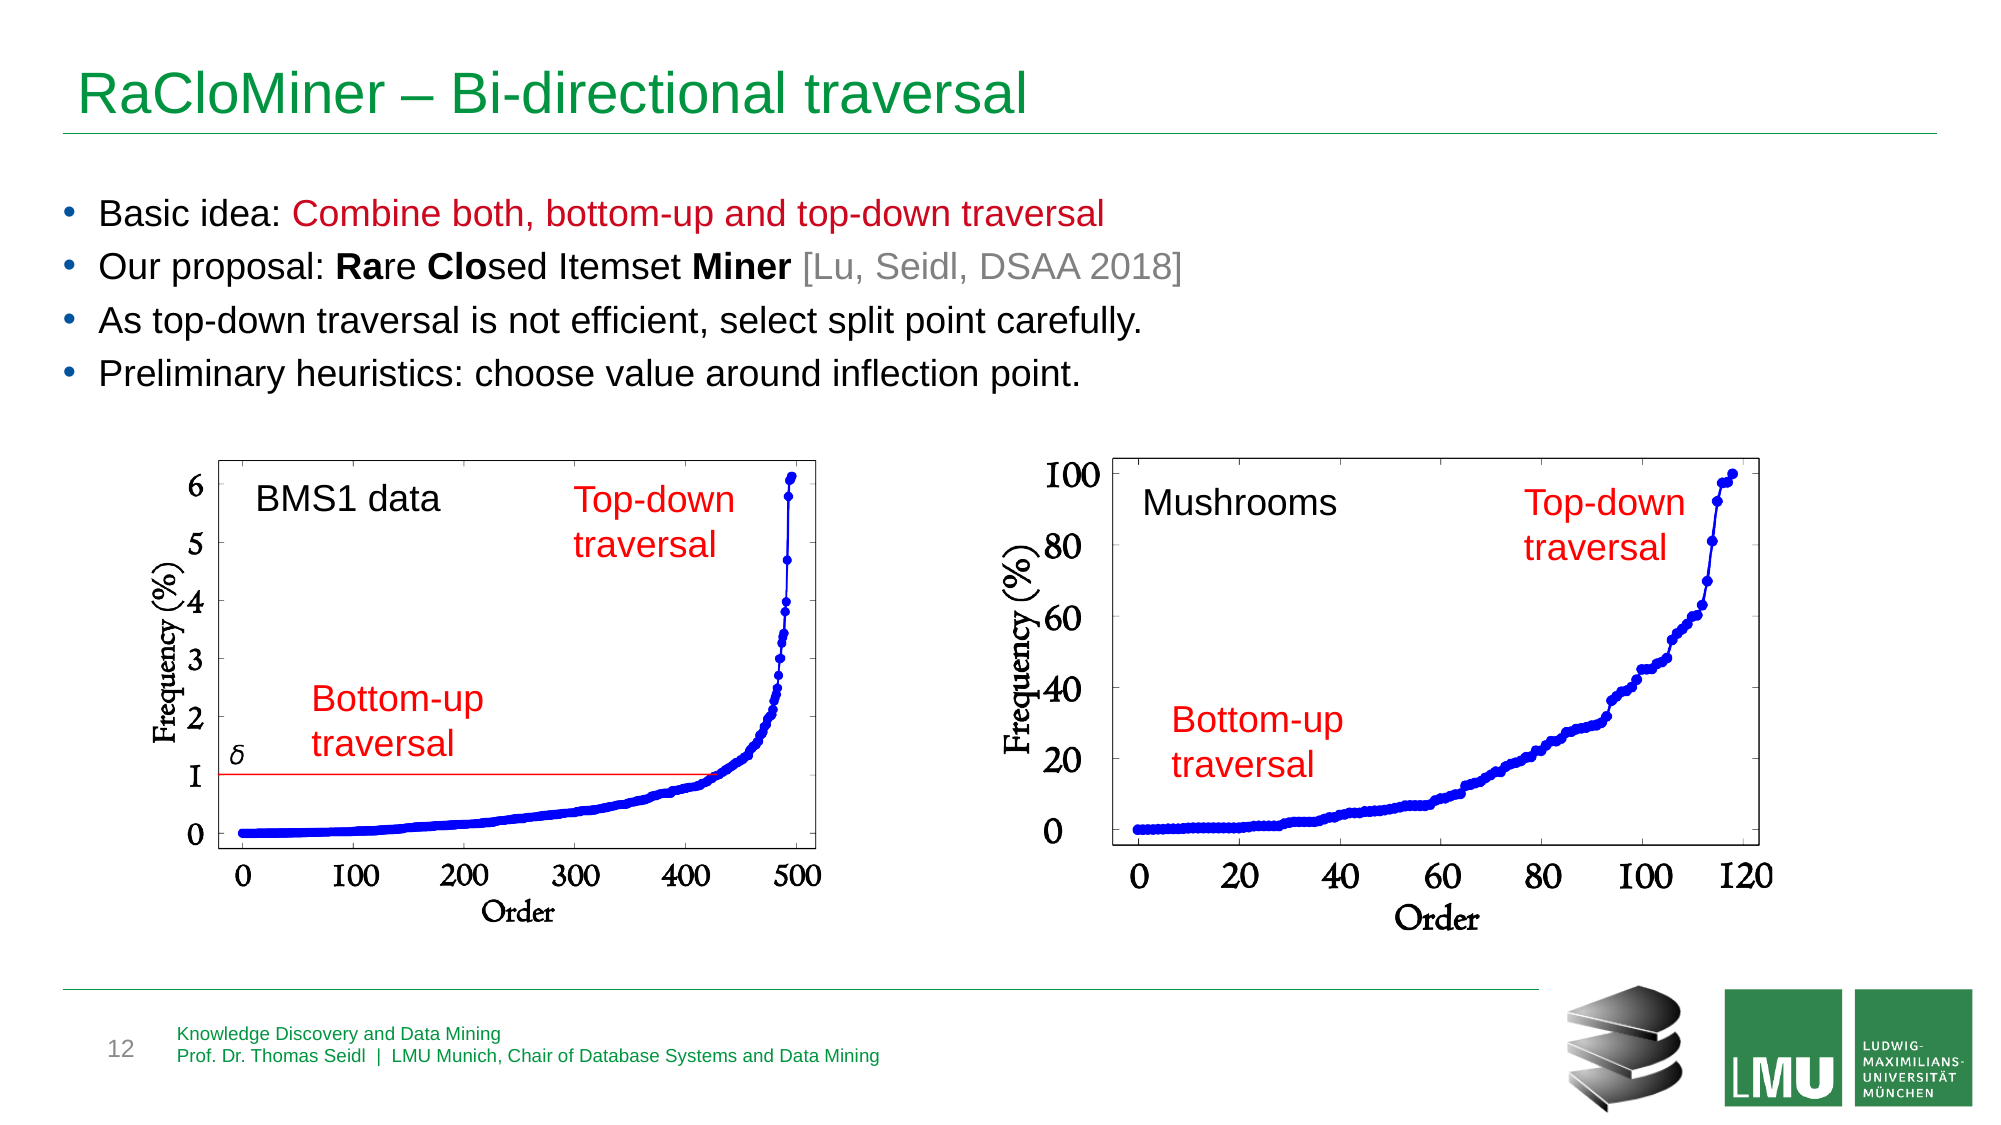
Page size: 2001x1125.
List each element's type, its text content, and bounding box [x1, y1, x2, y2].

slide_number 450 [62, 1015, 150, 1081]
picture [999, 443, 1776, 936]
title RaCloMiner – Bi-directional traversal [62, 21, 1938, 134]
picture [149, 452, 826, 927]
picture [1497, 957, 1985, 1119]
list Basic idea: Combine both, bottom-up and top-down traversal Our proposal: Rare Closed Itemset Miner [Lu, Seidl, DSAA 2018] As top-down traversal is not efficient, select split point carefully. Preliminary heuristics: choose value around inflection point. [62, 188, 1938, 957]
